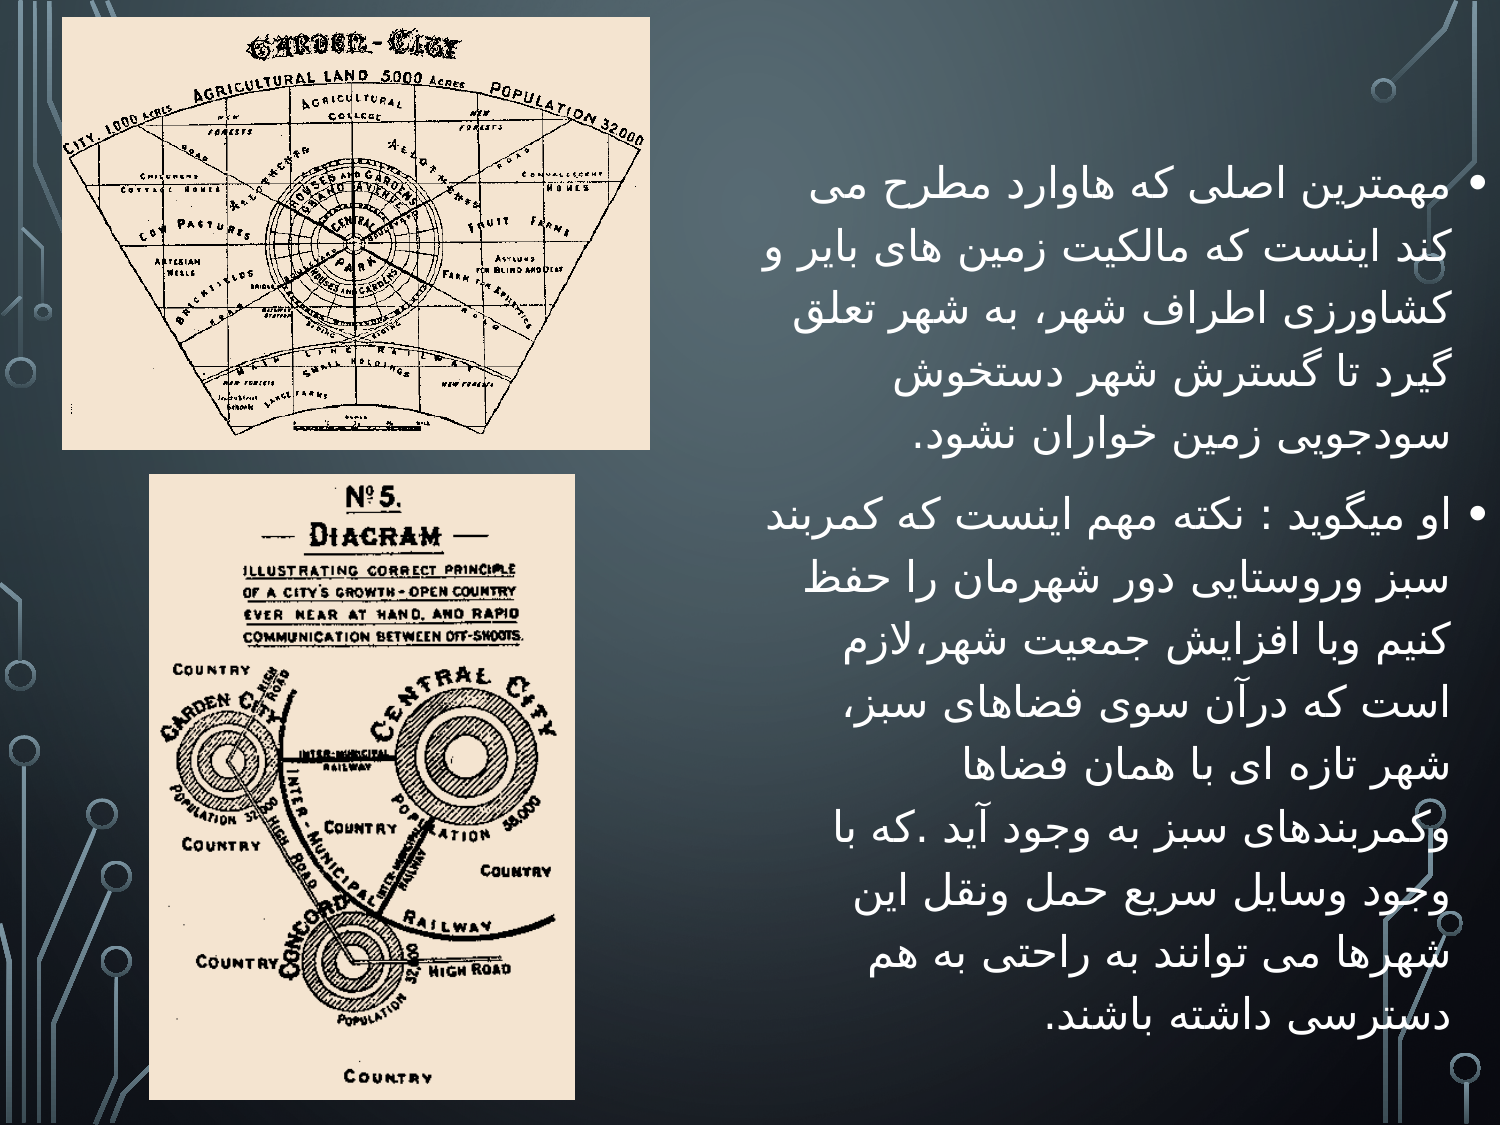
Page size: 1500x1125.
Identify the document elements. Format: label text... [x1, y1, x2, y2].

picture [149, 474, 576, 1101]
list مهمترین اصلی که هاوارد مطرح می کند اینست که مالکیت زمین های بایر و کشاورزی اطراف شهر، به شهر تعلق گیرد تا گسترش شهر دستخوش سودجویی زمین خواران نشود. او میگوید : نکته مهم اینست که کمربند سبز وروستایی دور شهرمان را حفظ کنیم وبا افزایش جمعیت شهر،لازم است که درآن سوی فضاهای سبز، شهر تازه ای با همان فضاها وکمربندهای سبز به وجود آید .که با وجود وسایل سریع حمل ونقل این شهرها می توانند به راحتی به هم دسترسی داشته باشند. [737, 137, 1500, 1050]
picture [62, 17, 651, 451]
